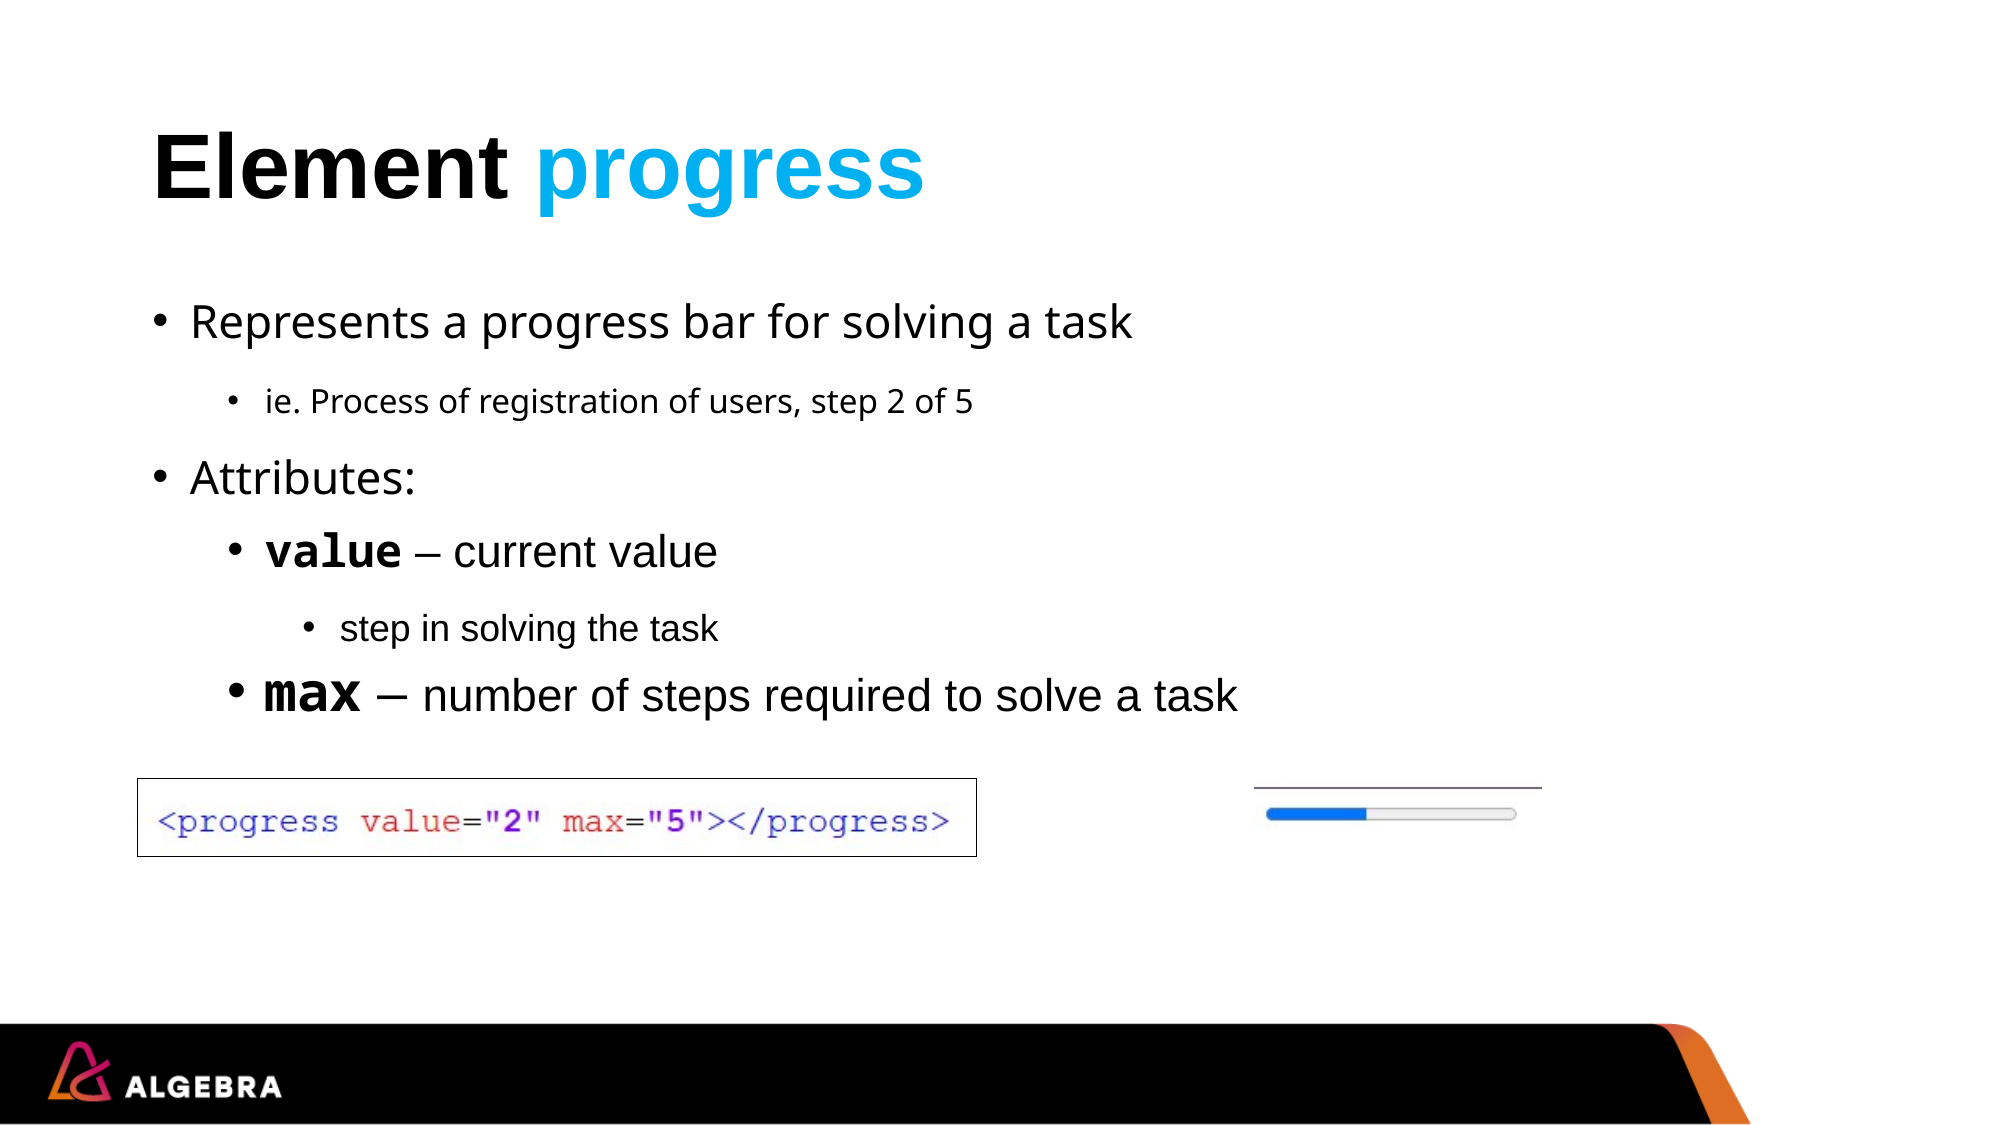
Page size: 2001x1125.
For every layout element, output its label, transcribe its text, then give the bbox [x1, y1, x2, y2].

picture [1254, 778, 1542, 854]
picture [0, 1023, 1958, 1125]
list Represents a progress bar for solving a task ie. Process of registration of users, step 2 of 5 Attributes: value – current value step in solving the task max – number of steps required to solve a task [137, 277, 1877, 992]
title Element progress [137, 59, 1863, 277]
picture [137, 778, 977, 857]
